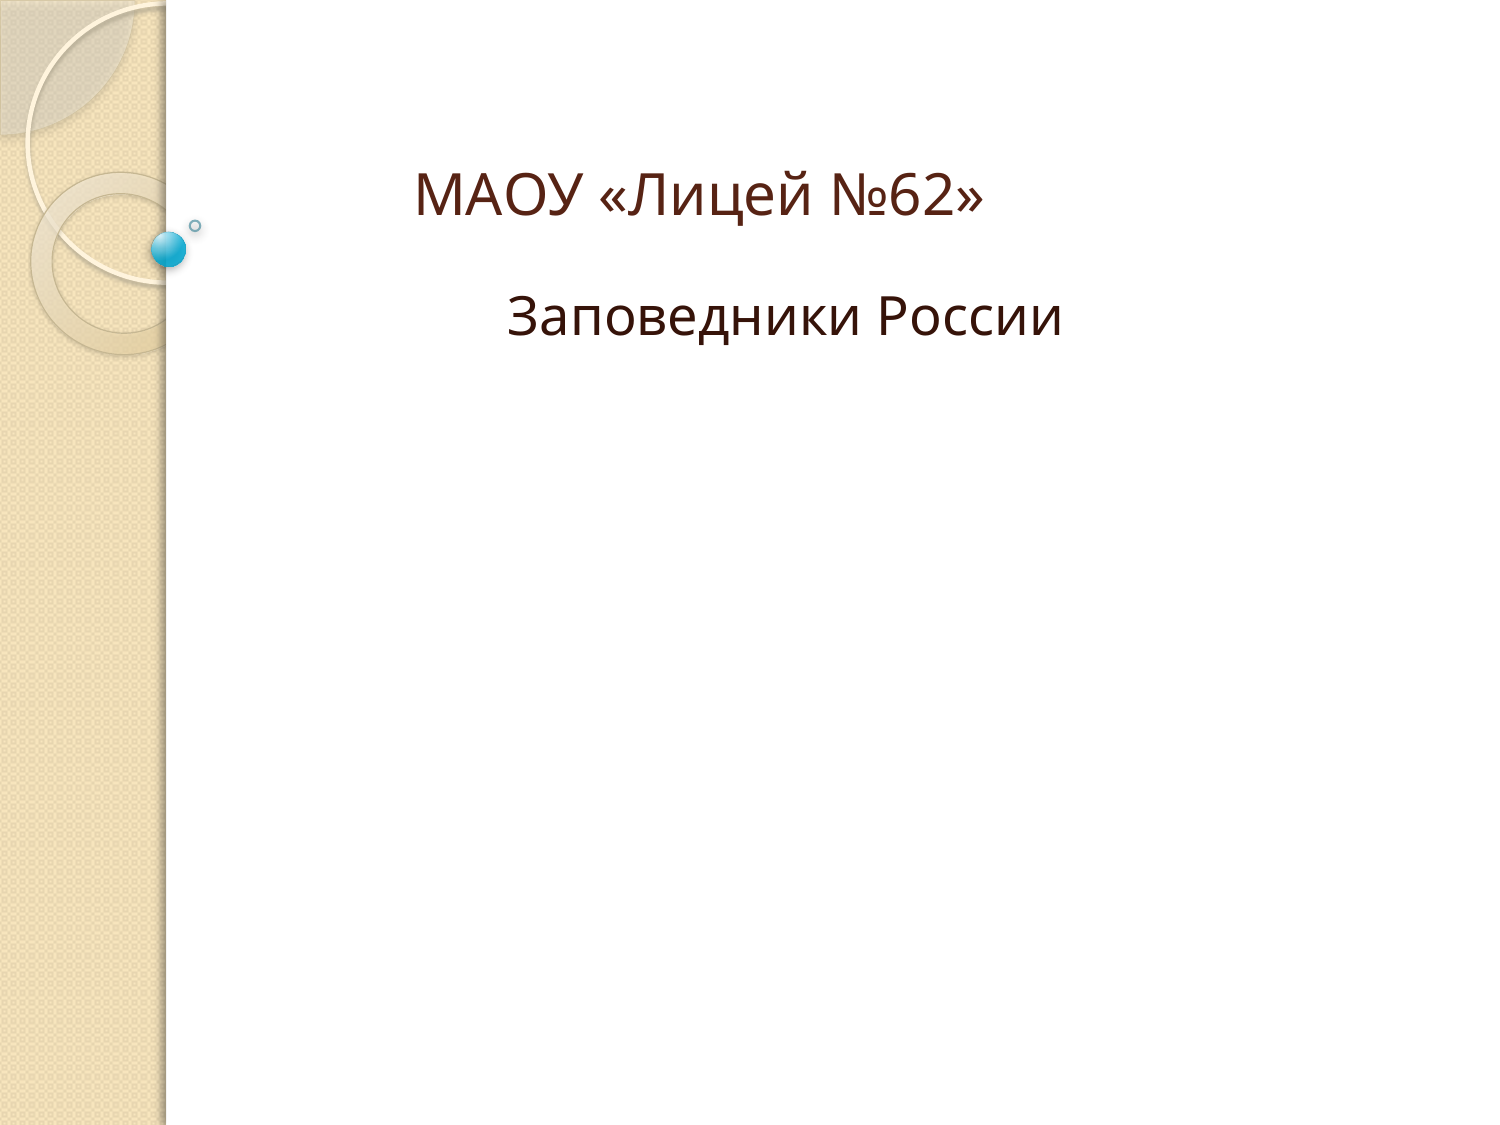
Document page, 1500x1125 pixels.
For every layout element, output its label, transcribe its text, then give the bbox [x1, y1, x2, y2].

subtitle Заповедники России [222, 281, 1273, 1043]
title МАОУ «Лицей №62» [398, 105, 1090, 235]
